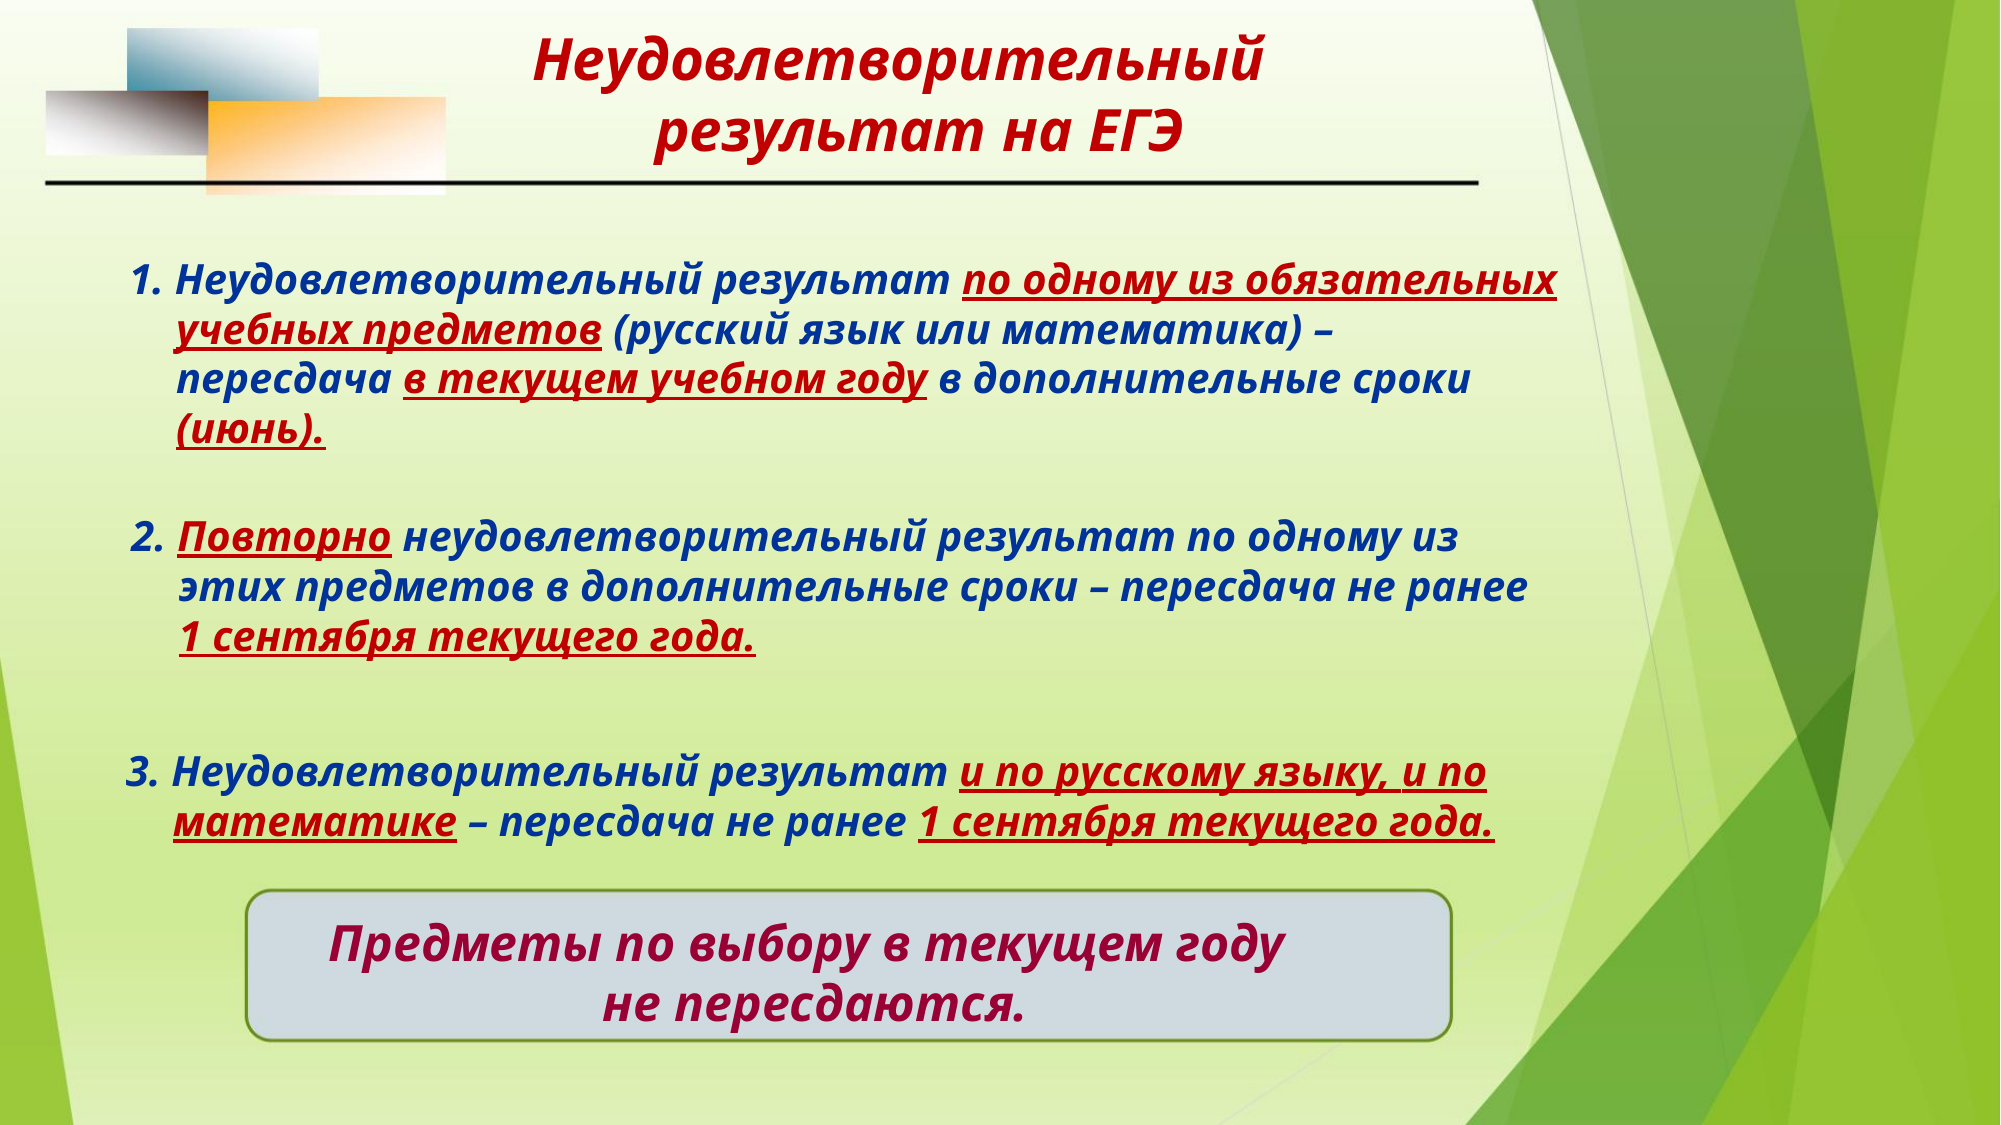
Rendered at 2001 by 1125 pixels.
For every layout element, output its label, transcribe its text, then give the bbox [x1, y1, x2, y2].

text_box 1. Неудовлетворительный результат по одному из обязательных учебных предметов (русский язык или математика) – пересдача в текущем учебном году в дополнительные сроки (июнь). [129, 255, 1602, 453]
text_box [0, 0, 2000, 1125]
text_box 2. Повторно неудовлетворительный результат по одному из этих предметов в дополнительные сроки – пересдача не ранее 1 сентября текущего года. [131, 512, 1574, 660]
text_box Предметы по выбору в текущем году не пересдаются. [328, 915, 1334, 1032]
text_box Неудовлетворительный результат на ЕГЭ [532, 27, 1310, 164]
text_box 3. Неудовлетворительный результат и по русскому языку, и по математике – пересдача не ранее 1 сентября текущего года. [125, 747, 1536, 845]
